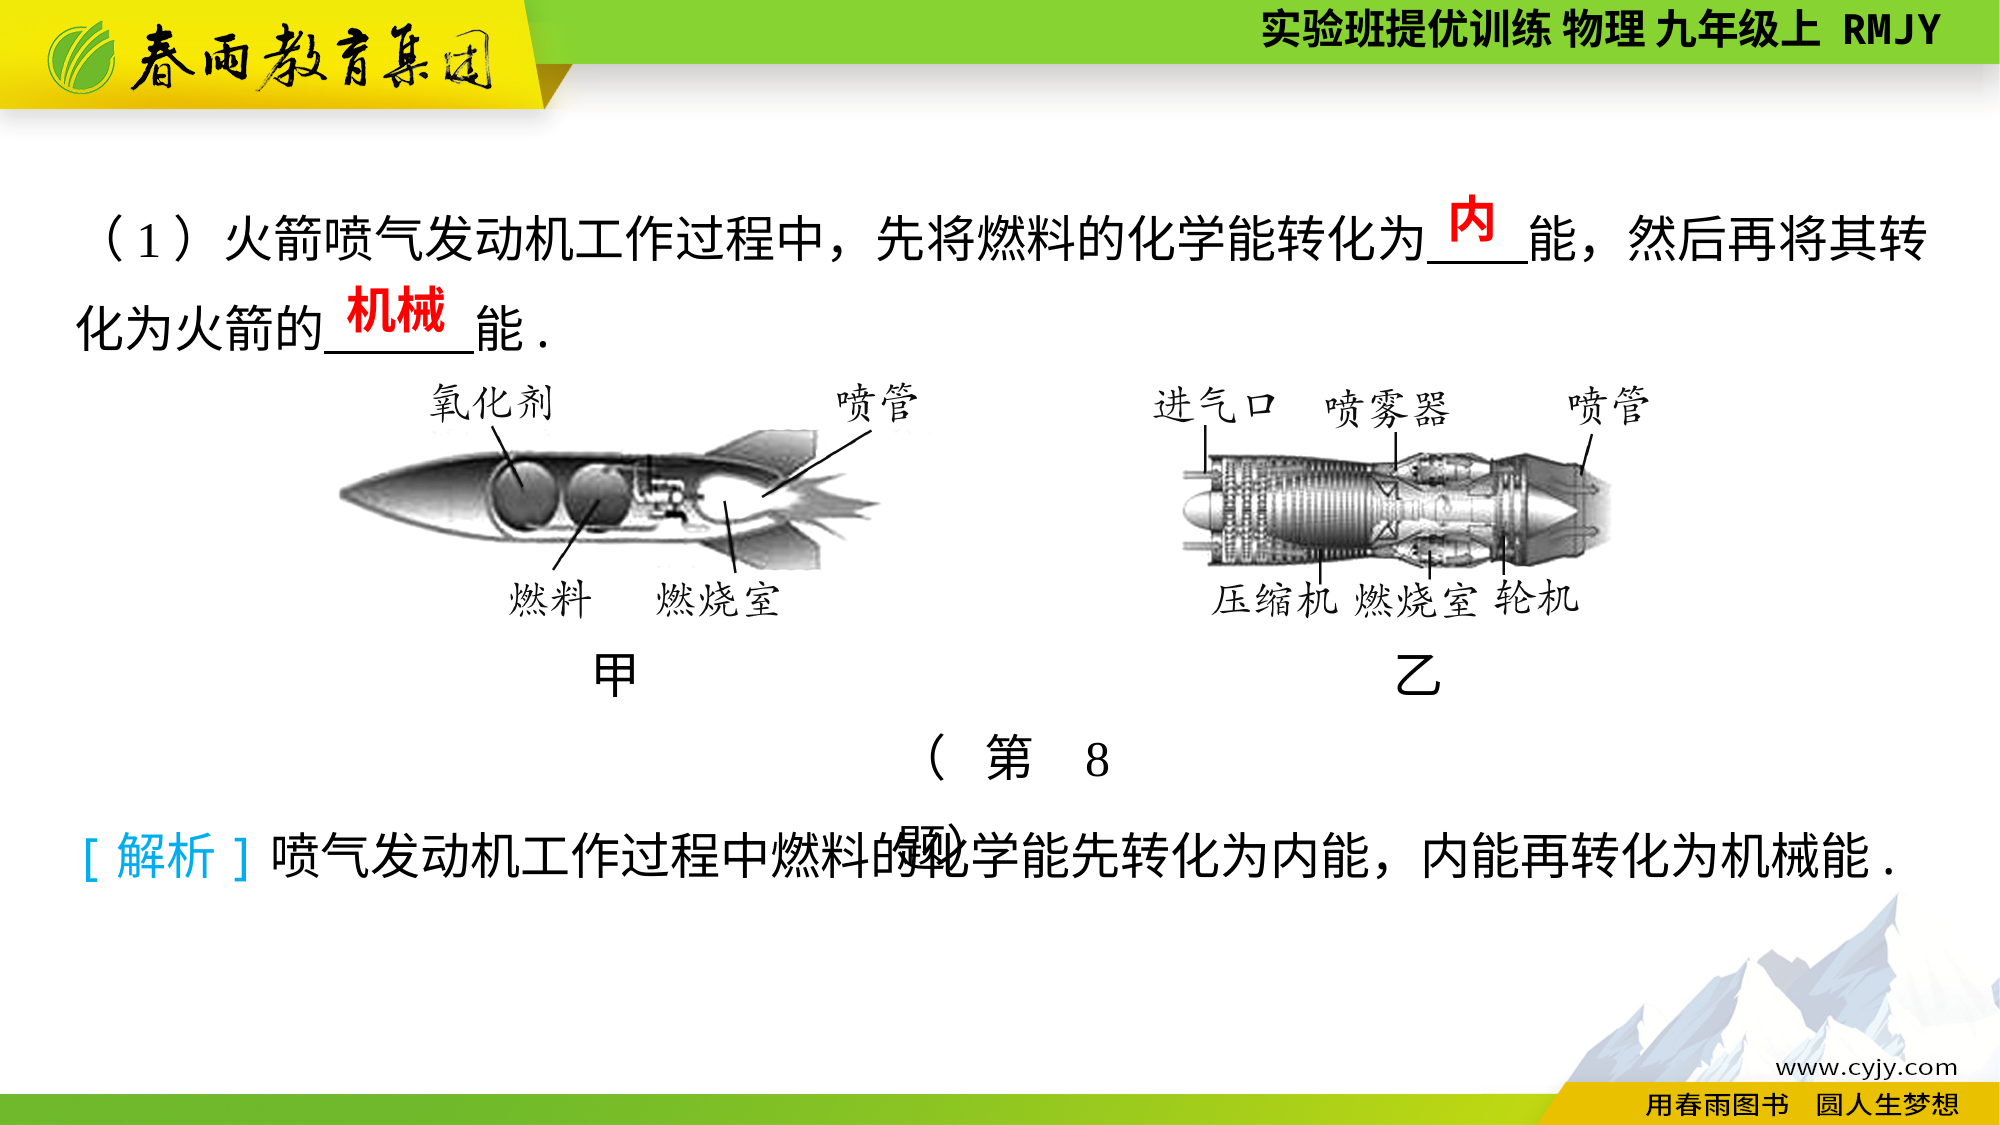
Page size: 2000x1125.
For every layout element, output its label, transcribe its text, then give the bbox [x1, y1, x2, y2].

text_box 机械 [331, 270, 462, 346]
text_box （第8题） [881, 689, 1137, 787]
picture [0, 0, 2000, 1125]
text_box [解析]喷气发动机工作过程中燃料的化学能先转化为内能，内能再转化为机械能. [59, 787, 1944, 893]
list （1）火箭喷气发动机工作过程中，先将燃料的化学能转化为 能，然后再将其转化为火箭的 能. [59, 169, 1944, 367]
text_box 乙 [1378, 627, 1459, 712]
text_box 甲 [575, 626, 655, 712]
text_box 内 [1433, 179, 1513, 255]
